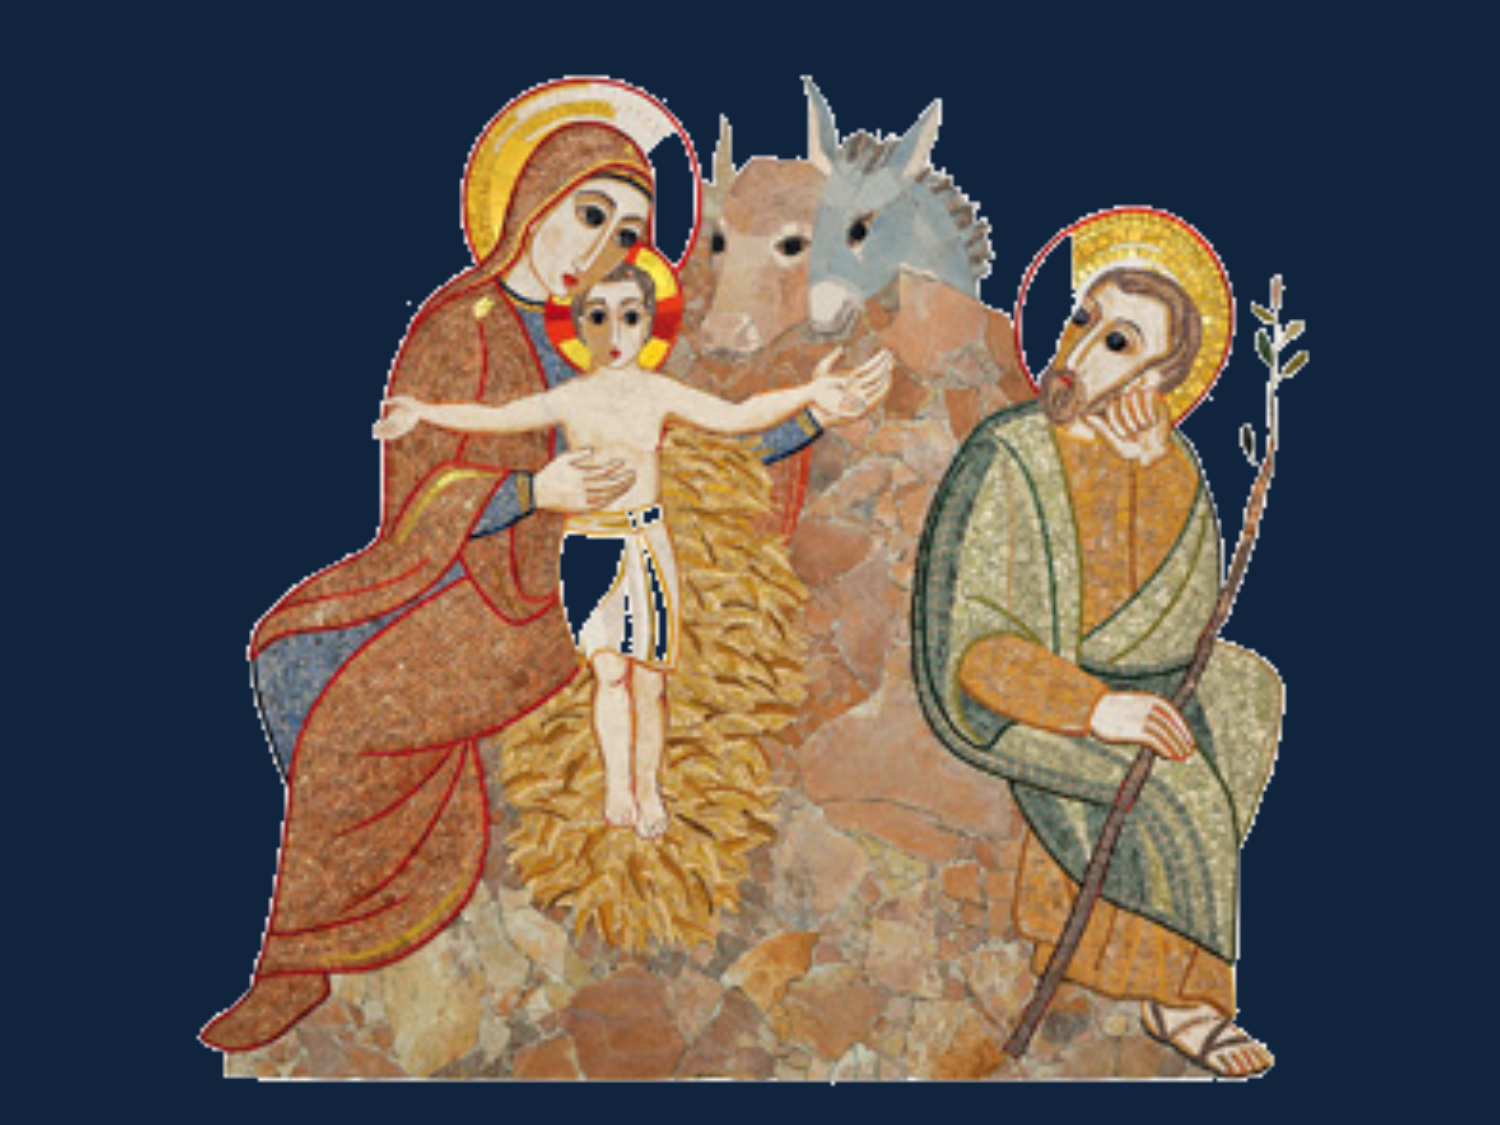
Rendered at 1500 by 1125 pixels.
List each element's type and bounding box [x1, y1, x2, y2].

picture [182, 12, 1329, 1102]
